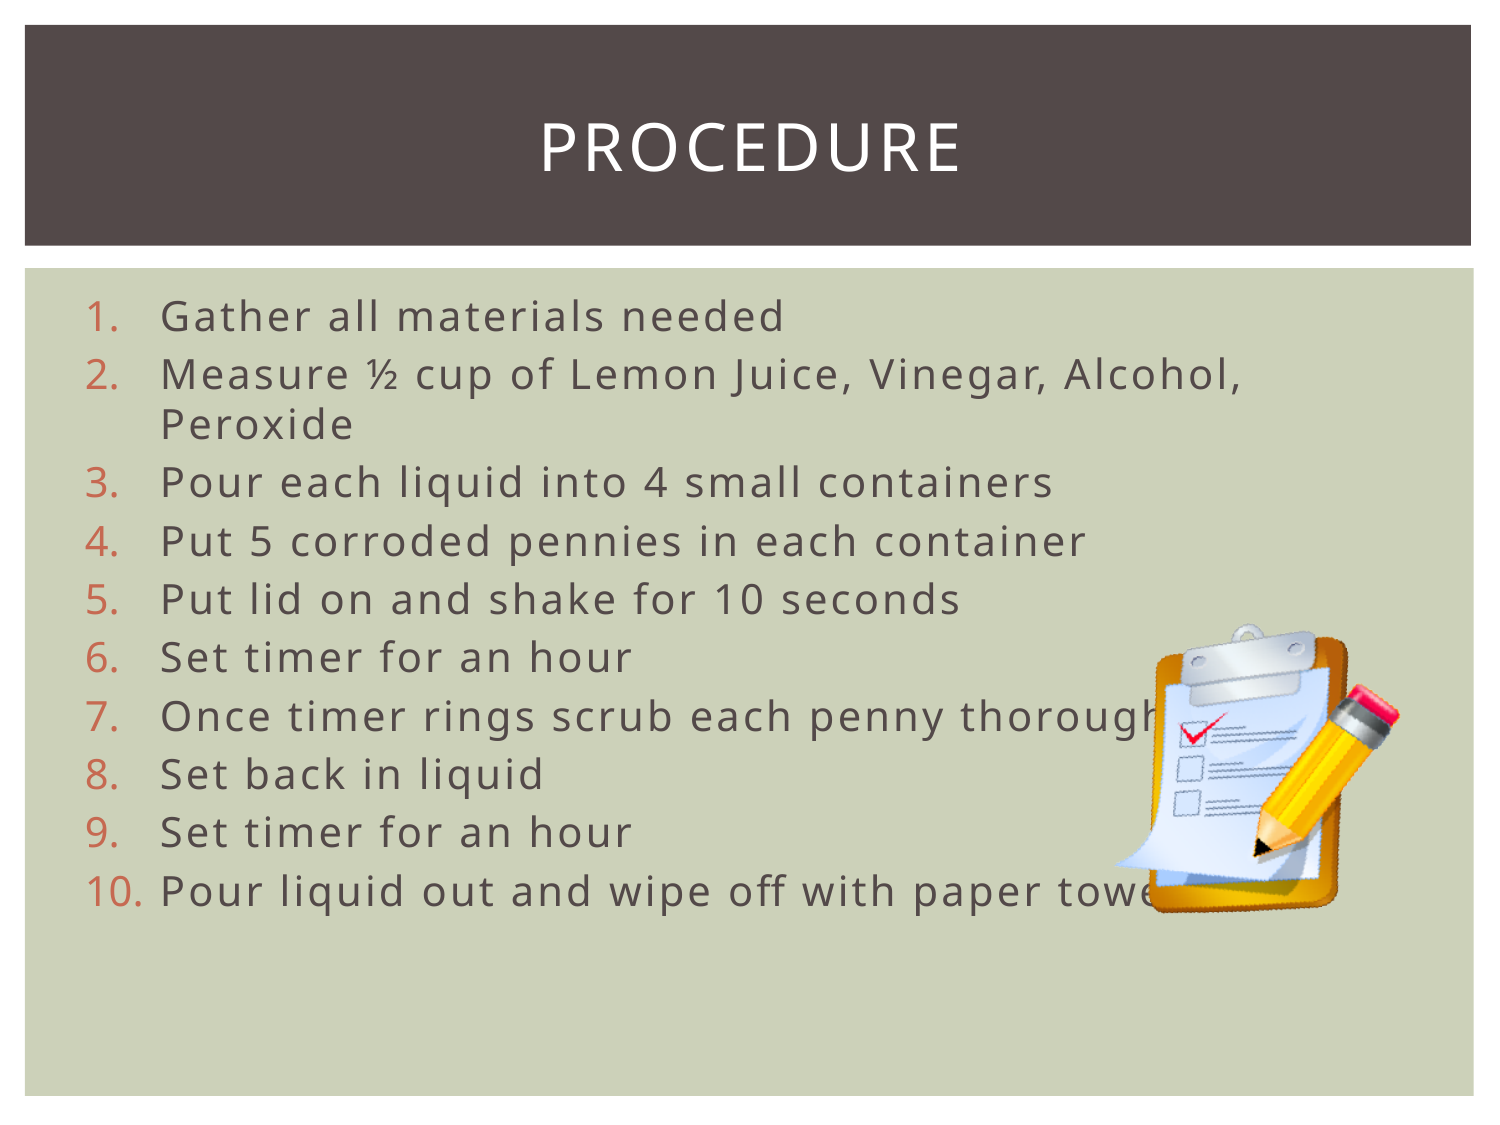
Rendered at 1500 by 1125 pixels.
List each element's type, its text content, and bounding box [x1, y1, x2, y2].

title procedure [62, 58, 1438, 232]
list Gather all materials needed Measure ½ cup of Lemon Juice, Vinegar, Alcohol, Peroxide Pour each liquid into 4 small containers Put 5 corroded pennies in each container Put lid on and shake for 10 seconds Set timer for an hour Once timer rings scrub each penny thoroughly Set back in liquid Set timer for an hour Pour liquid out and wipe off with paper towel [62, 281, 1442, 1005]
picture [1028, 562, 1469, 1003]
